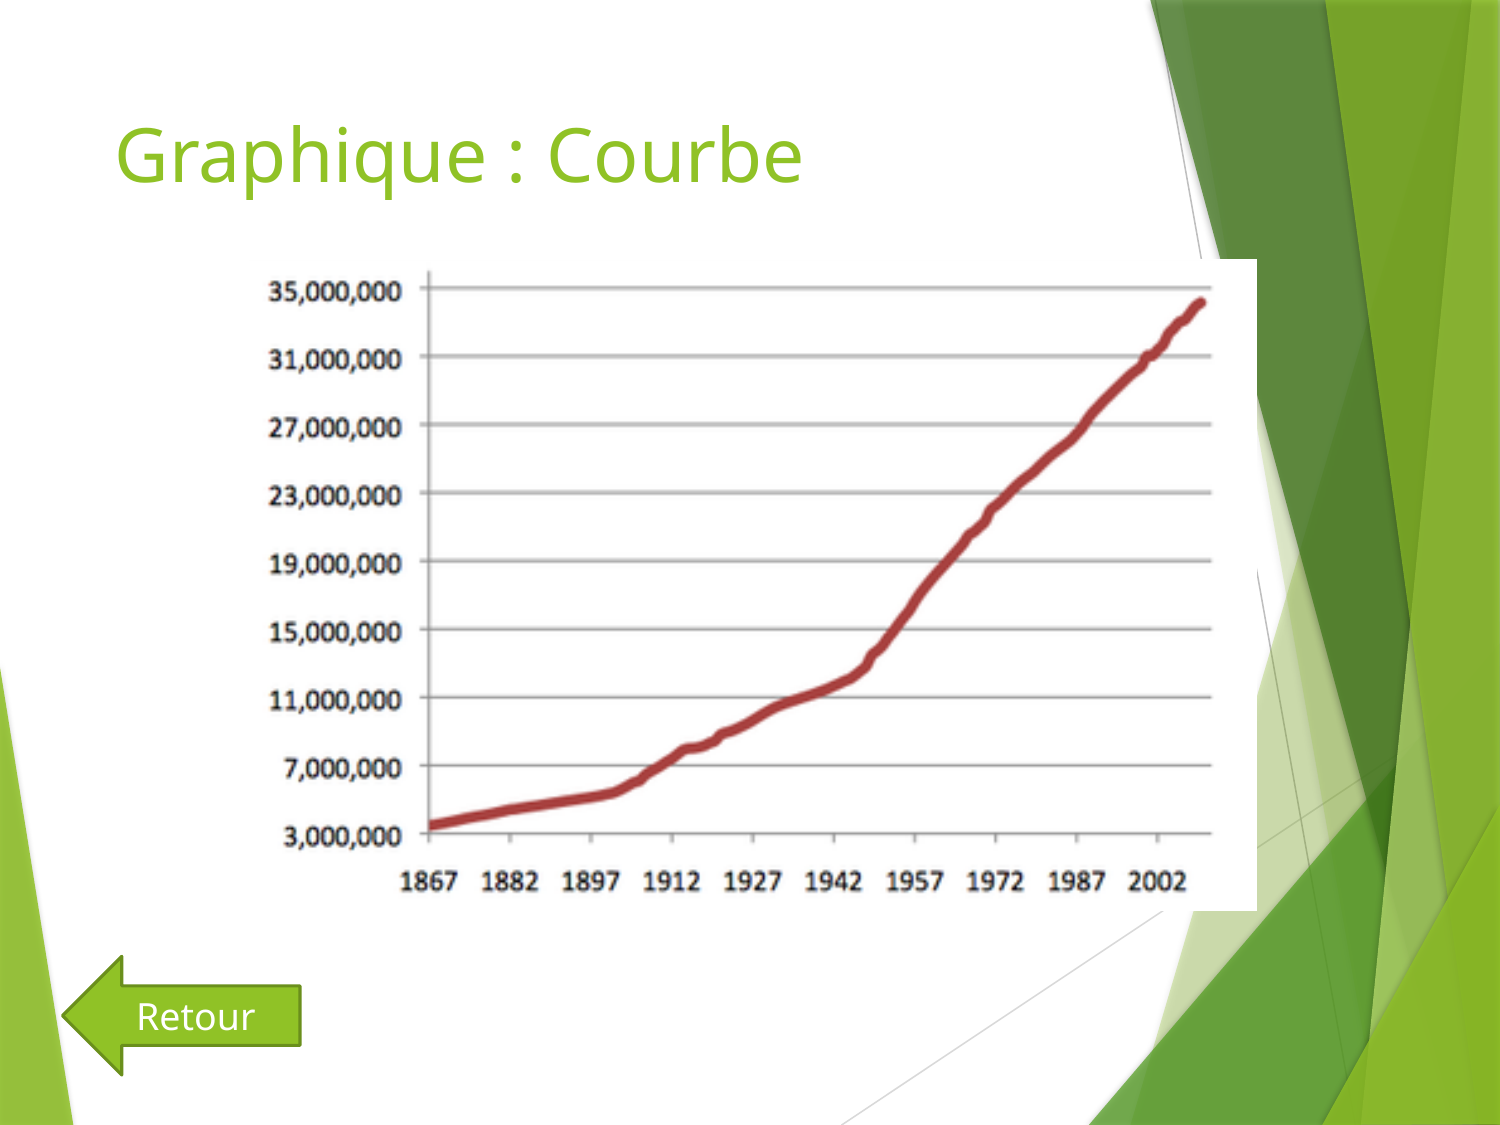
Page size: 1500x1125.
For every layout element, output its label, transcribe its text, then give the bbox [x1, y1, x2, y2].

title Graphique : Courbe [99, 99, 1142, 317]
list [249, 258, 1257, 912]
text_box Retour [61, 954, 302, 1077]
